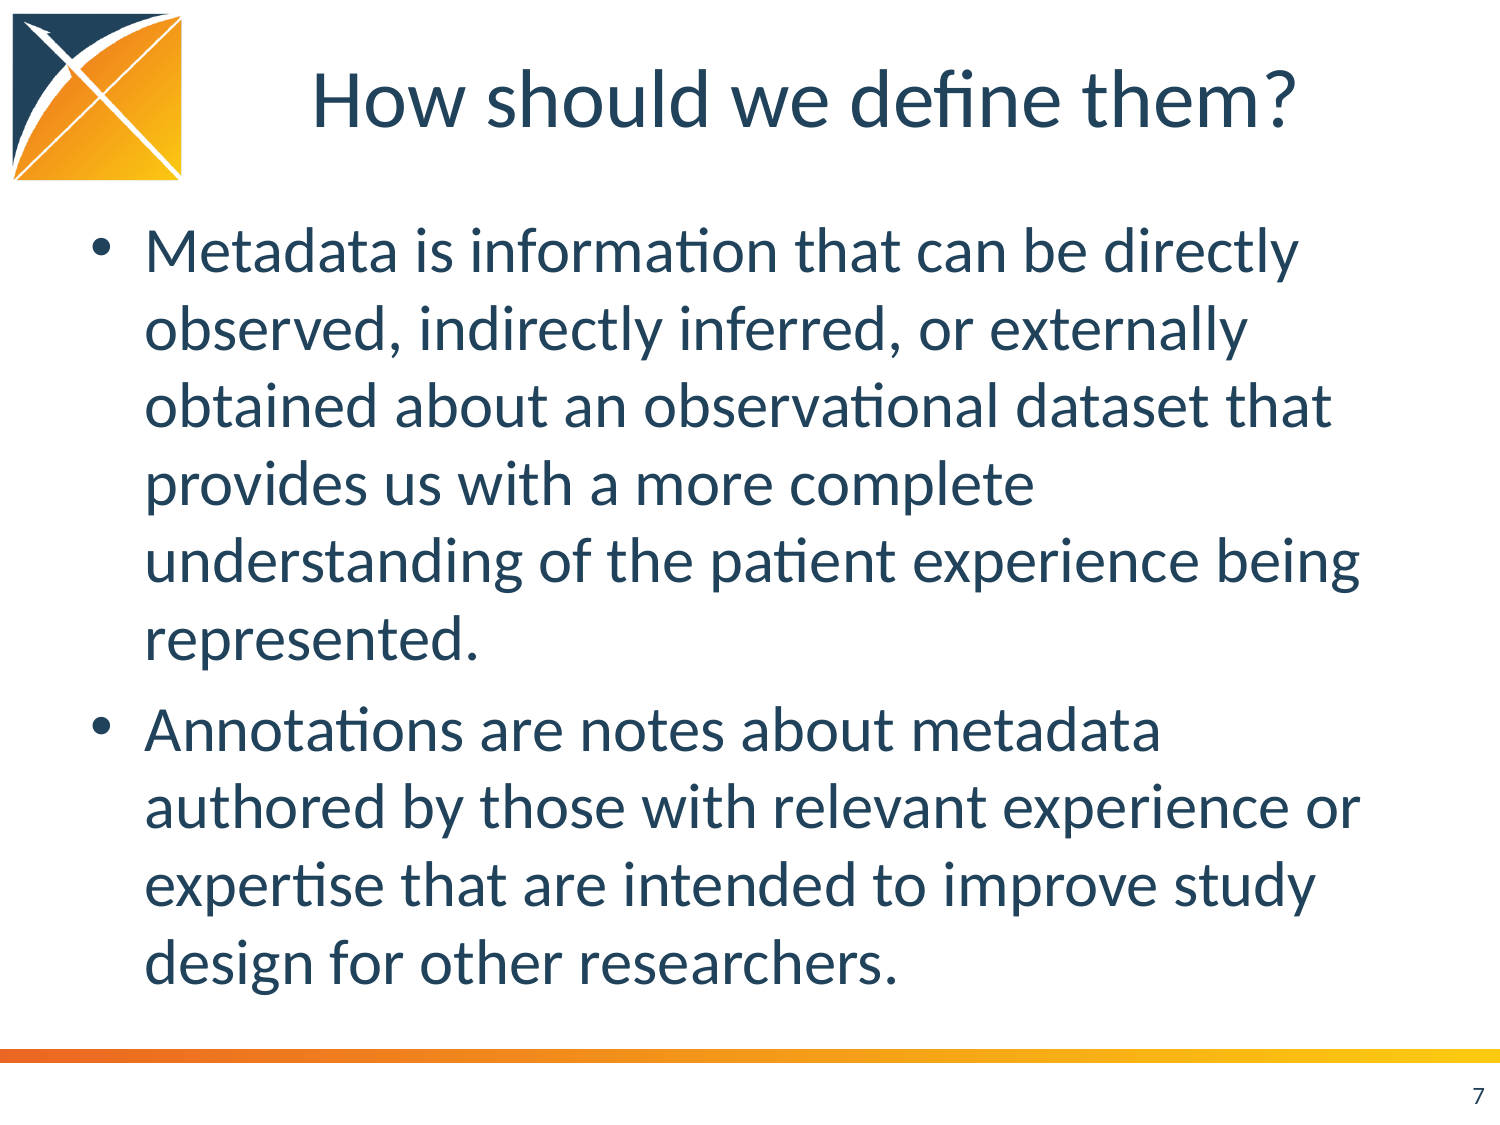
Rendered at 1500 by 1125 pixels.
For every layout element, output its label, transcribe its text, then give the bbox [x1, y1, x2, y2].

slide_number 7 [1149, 1065, 1500, 1125]
title How should we define them? [187, 24, 1425, 163]
list Metadata is information that can be directly observed, indirectly inferred, or externally obtained about an observational dataset that provides us with a more complete understanding of the patient experience being represented. Annotations are notes about metadata authored by those with relevant experience or expertise that are intended to improve study design for other researchers. [75, 200, 1425, 1005]
picture [0, 0, 206, 200]
